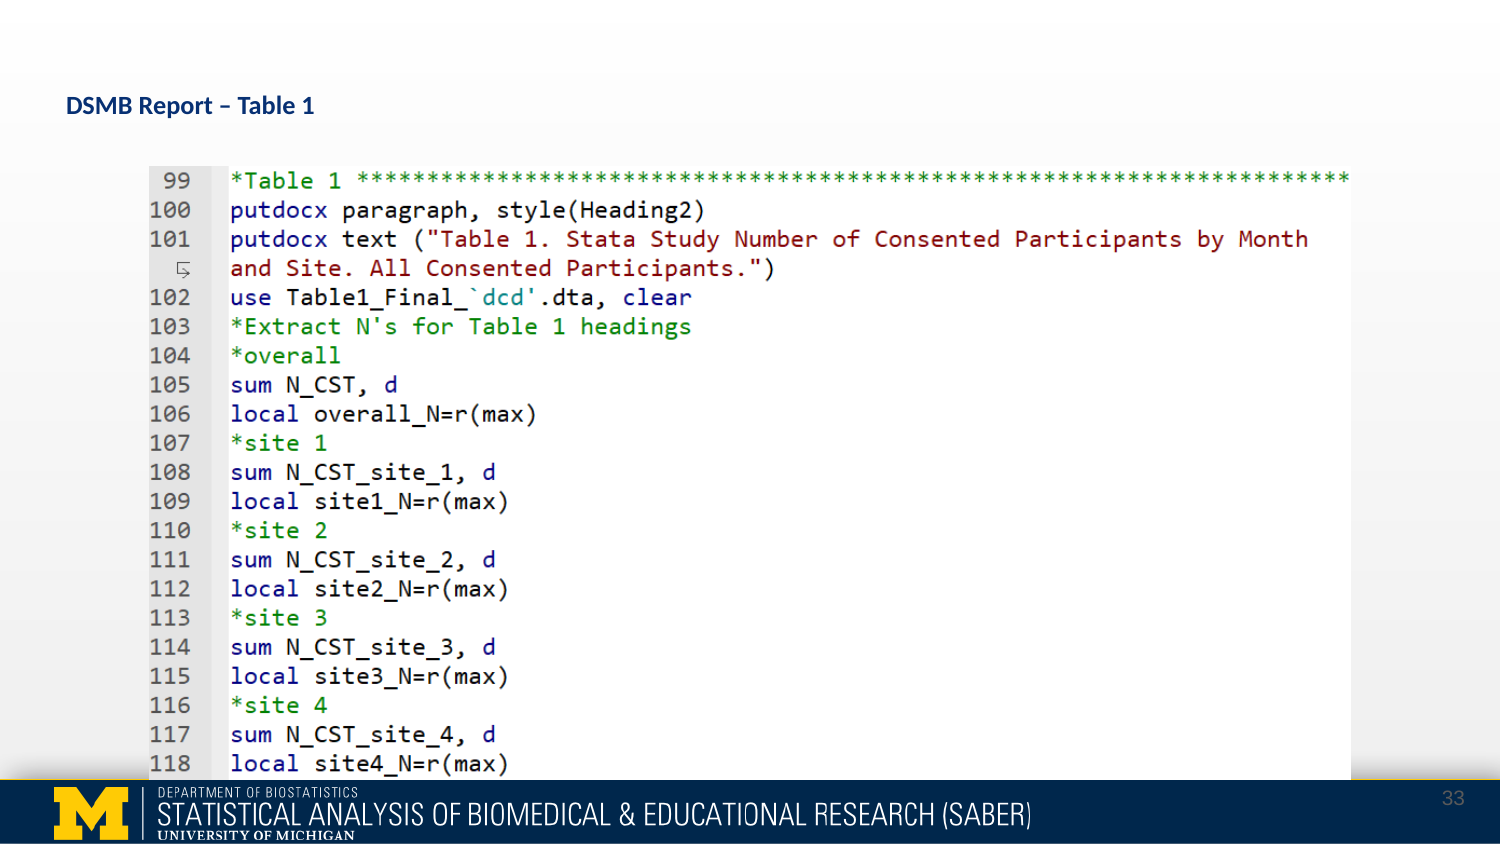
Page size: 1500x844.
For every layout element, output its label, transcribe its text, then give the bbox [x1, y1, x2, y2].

slide_number 33 [1389, 764, 1480, 830]
picture [149, 166, 1351, 781]
picture [54, 787, 1030, 840]
title DSMB Report – Table 1 [51, 72, 1449, 167]
